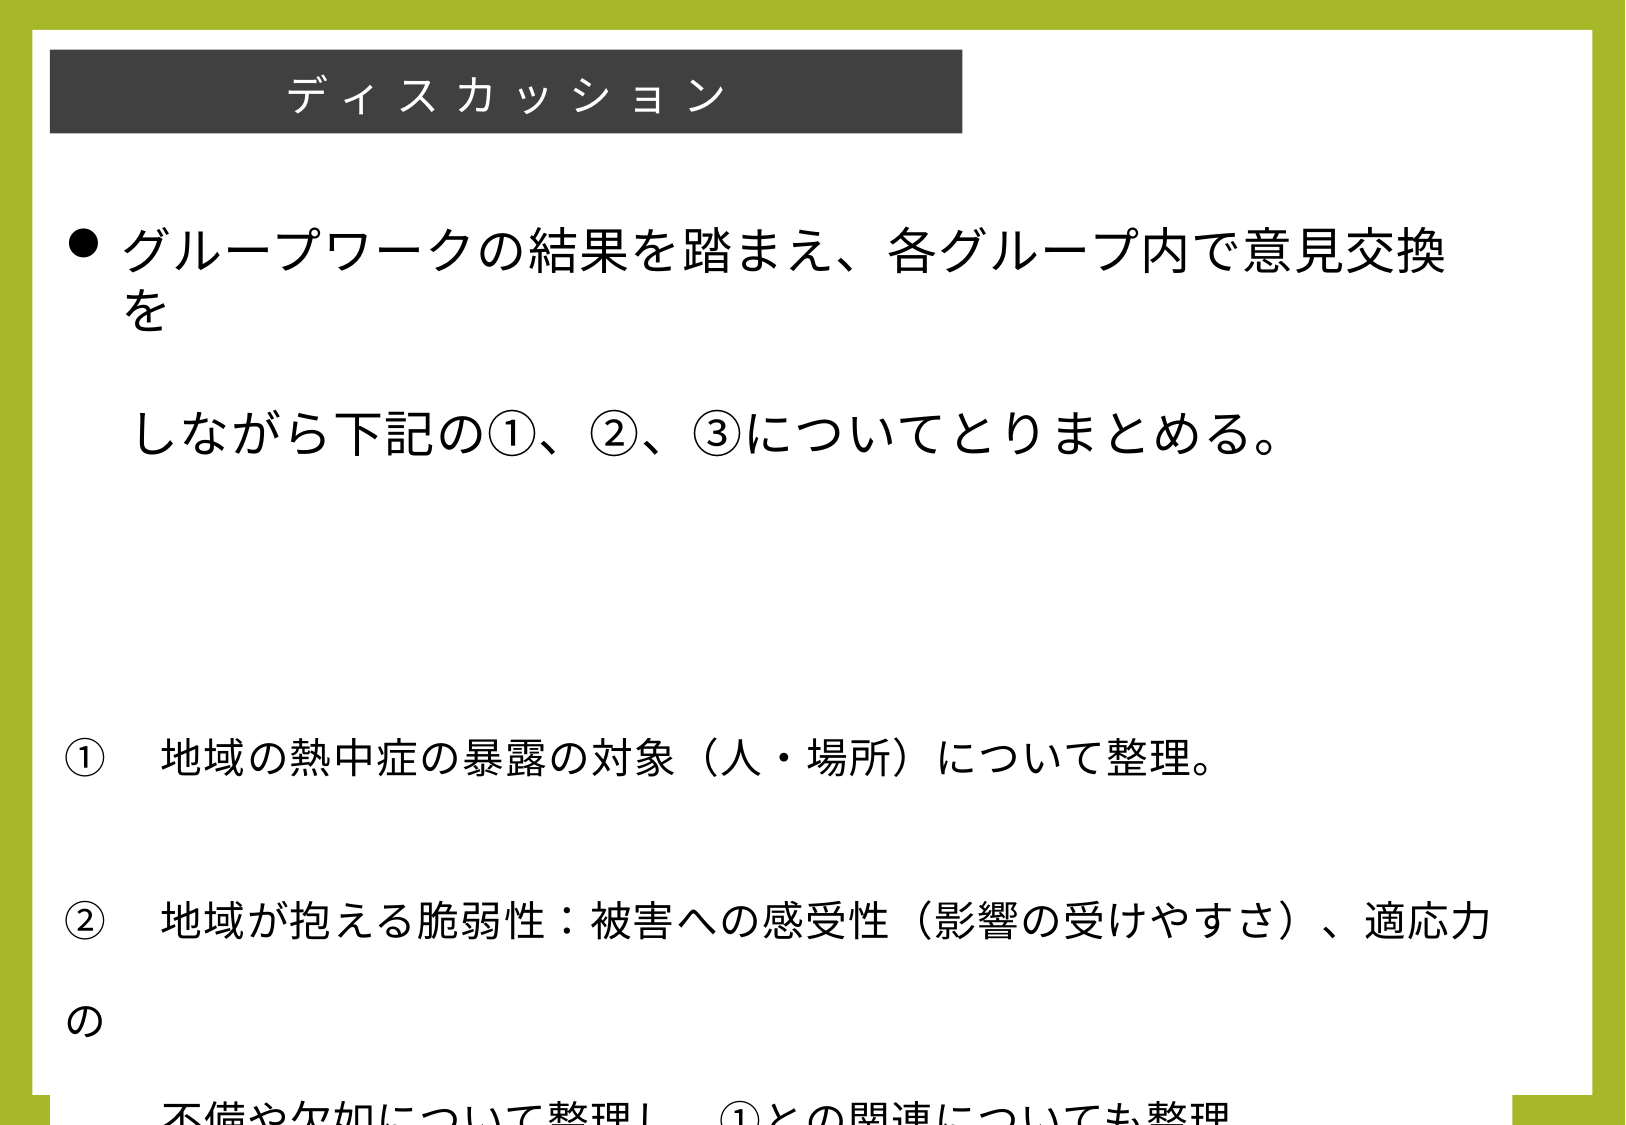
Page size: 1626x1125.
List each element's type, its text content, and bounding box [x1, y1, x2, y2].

text_box [49, 120, 963, 134]
text_box ディスカッション [49, 68, 963, 120]
text_box グループワークの結果を踏まえ、各グループ内で意見交換を しながら下記の①、②、③についてとりまとめる。 ① 地域の熱中症の暴露の対象（人・場所）について整理。 ② 地域が抱える脆弱性：被害への感受性（影響の受けやすさ）、適応力の 不備や欠如について整理し、①との関連についても整理。 ③ 熱中症の発症を低減する既存施策や必要な施策について整理し、また、 ②との関連や、原因・課題、その先の対策について整理。 [50, 190, 1513, 1125]
text_box [49, 49, 963, 68]
